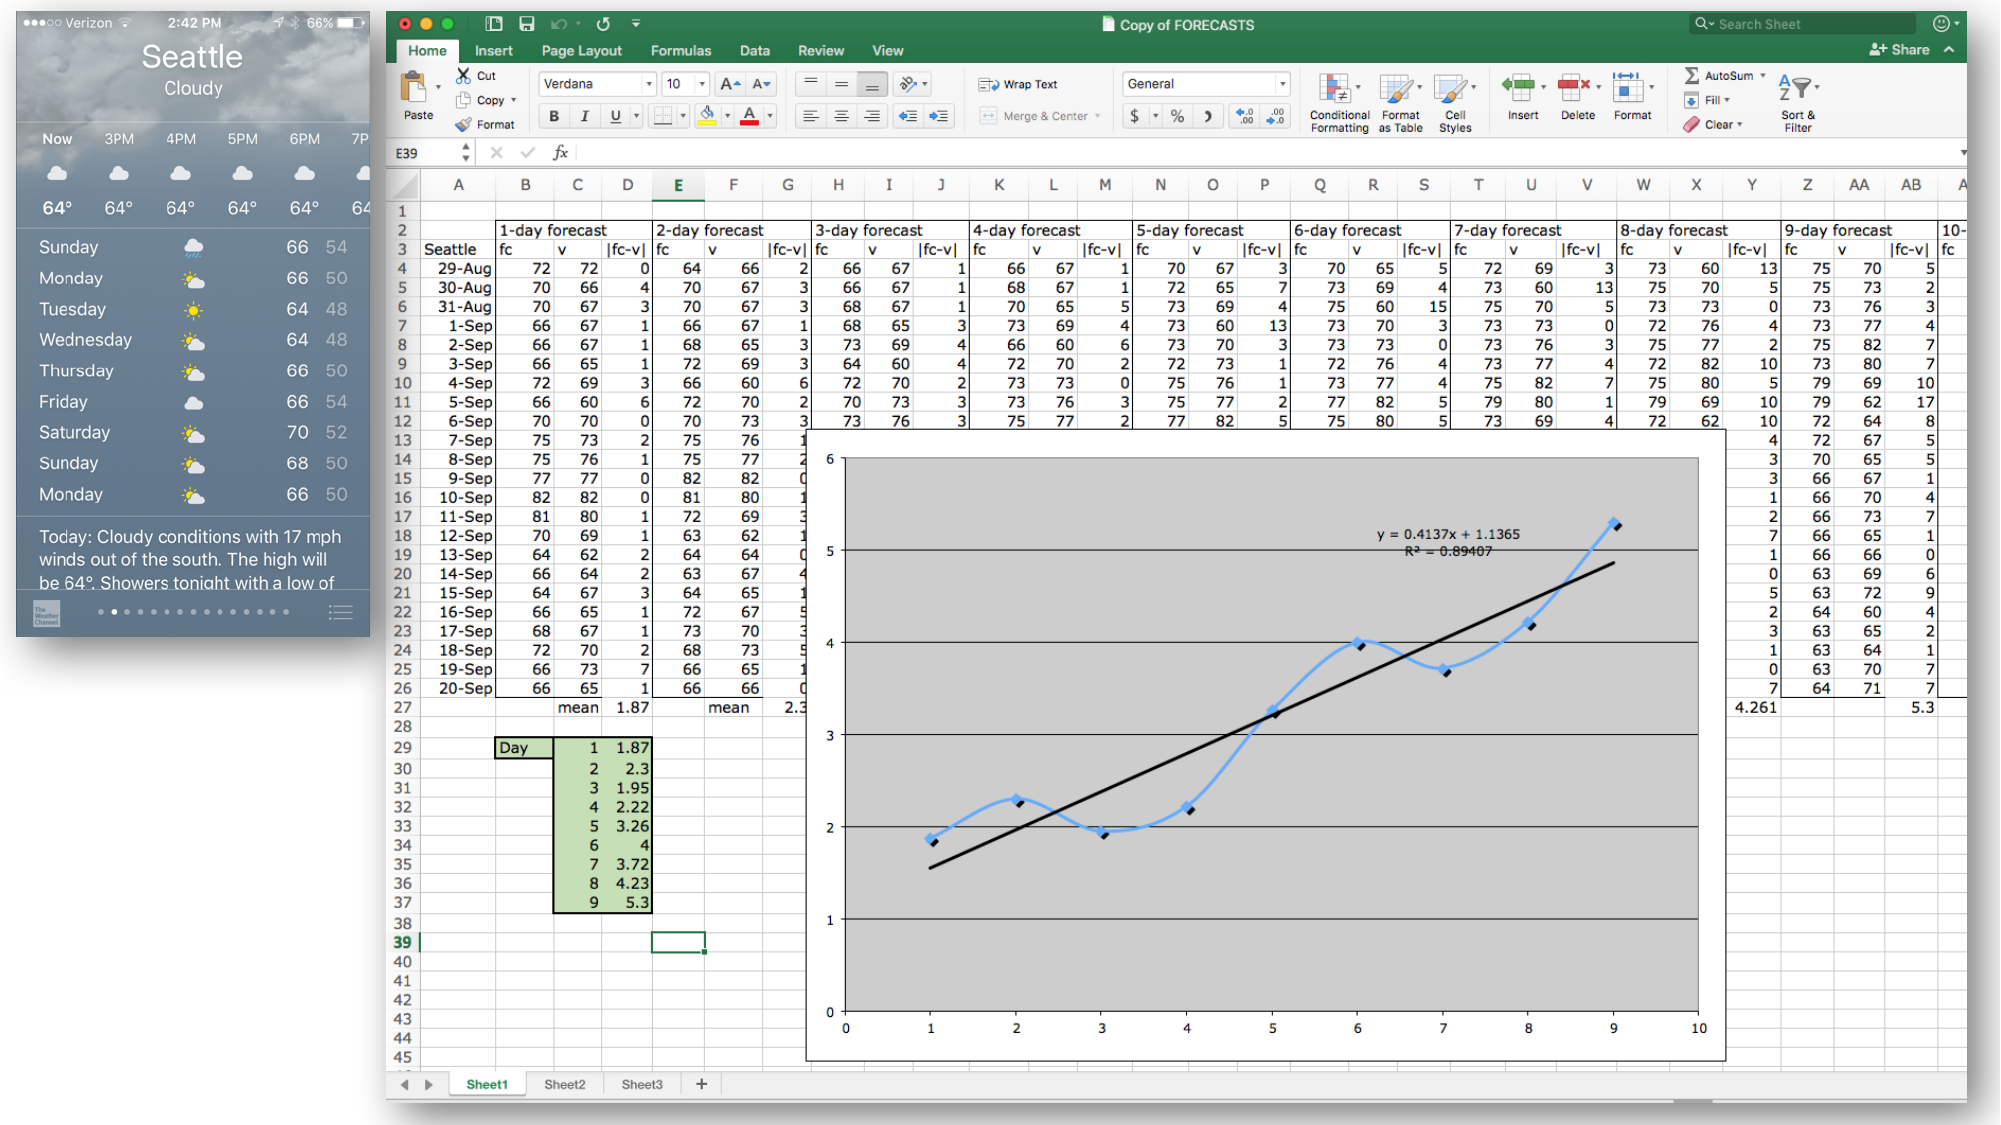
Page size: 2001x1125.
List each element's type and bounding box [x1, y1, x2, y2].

picture [386, 11, 1967, 1103]
picture [16, 11, 370, 638]
